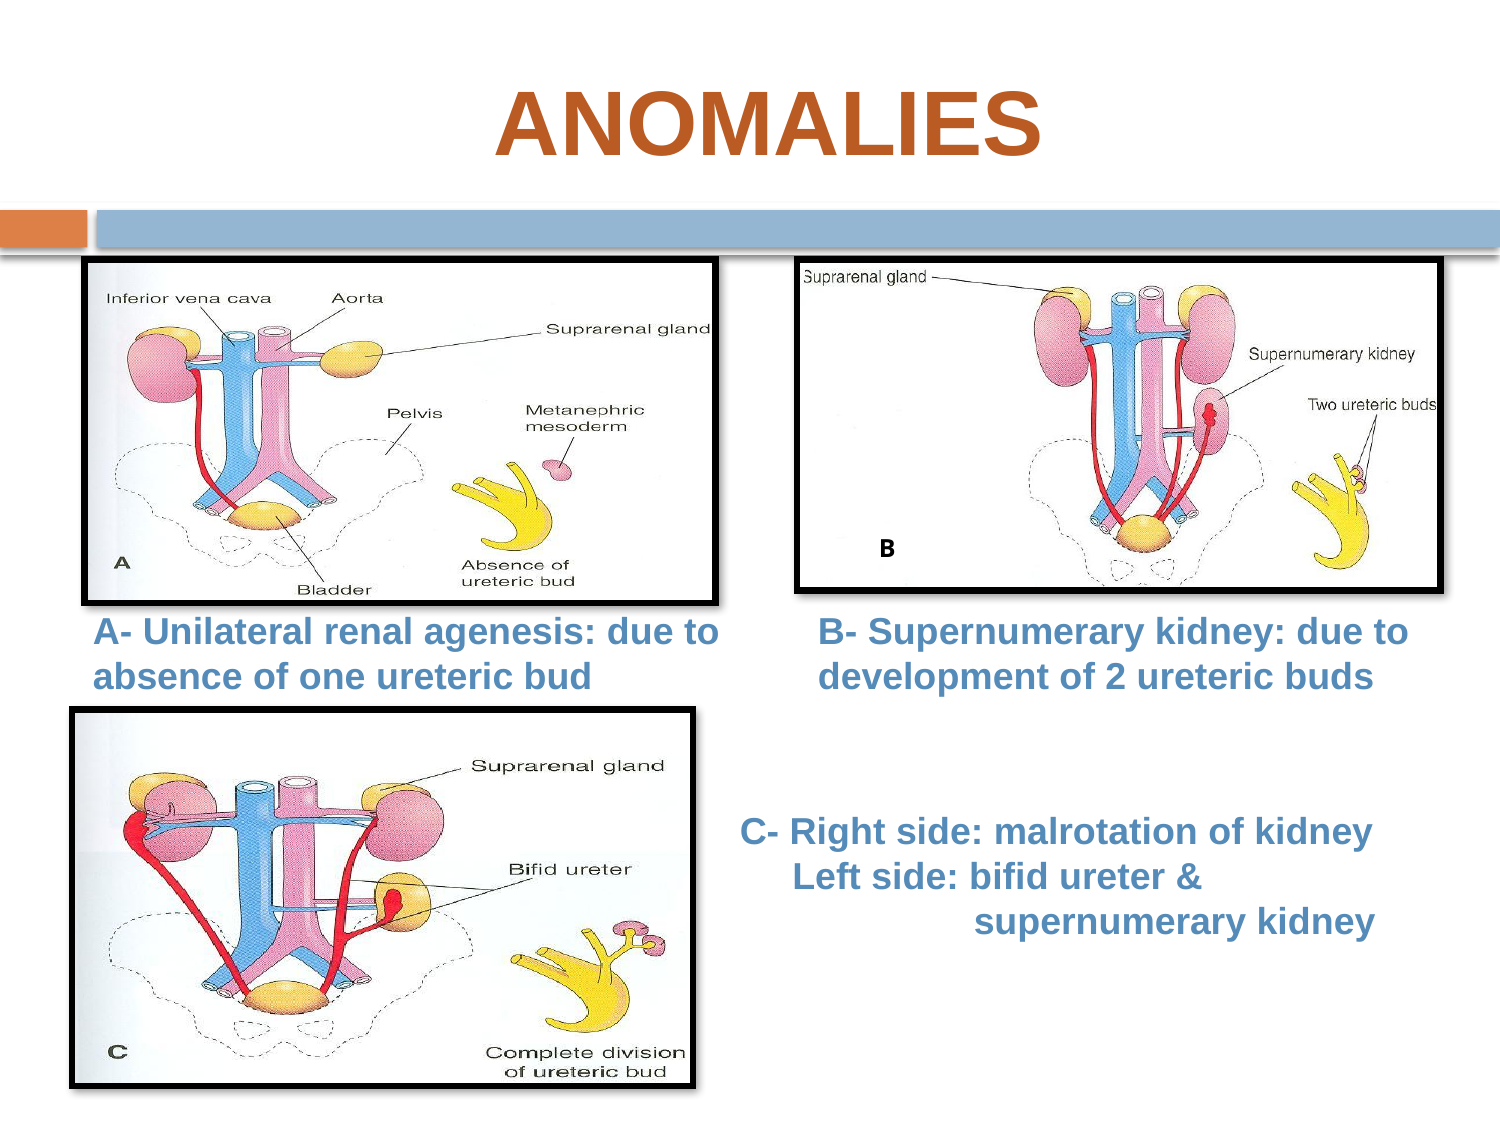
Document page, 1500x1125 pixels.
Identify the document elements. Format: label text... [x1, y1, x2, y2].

text_box A- Unilateral renal agenesis: due to absence of one ureteric bud [78, 599, 746, 705]
picture [799, 262, 1438, 588]
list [87, 262, 713, 601]
text_box B- Supernumerary kidney: due to development of 2 ureteric buds [803, 599, 1425, 705]
title ANOMALIES [100, 37, 1438, 200]
text_box C- Right side: malrotation of kidney Left side: bifid ureter & supernumerary kidney [725, 799, 1391, 950]
picture [74, 712, 691, 1084]
